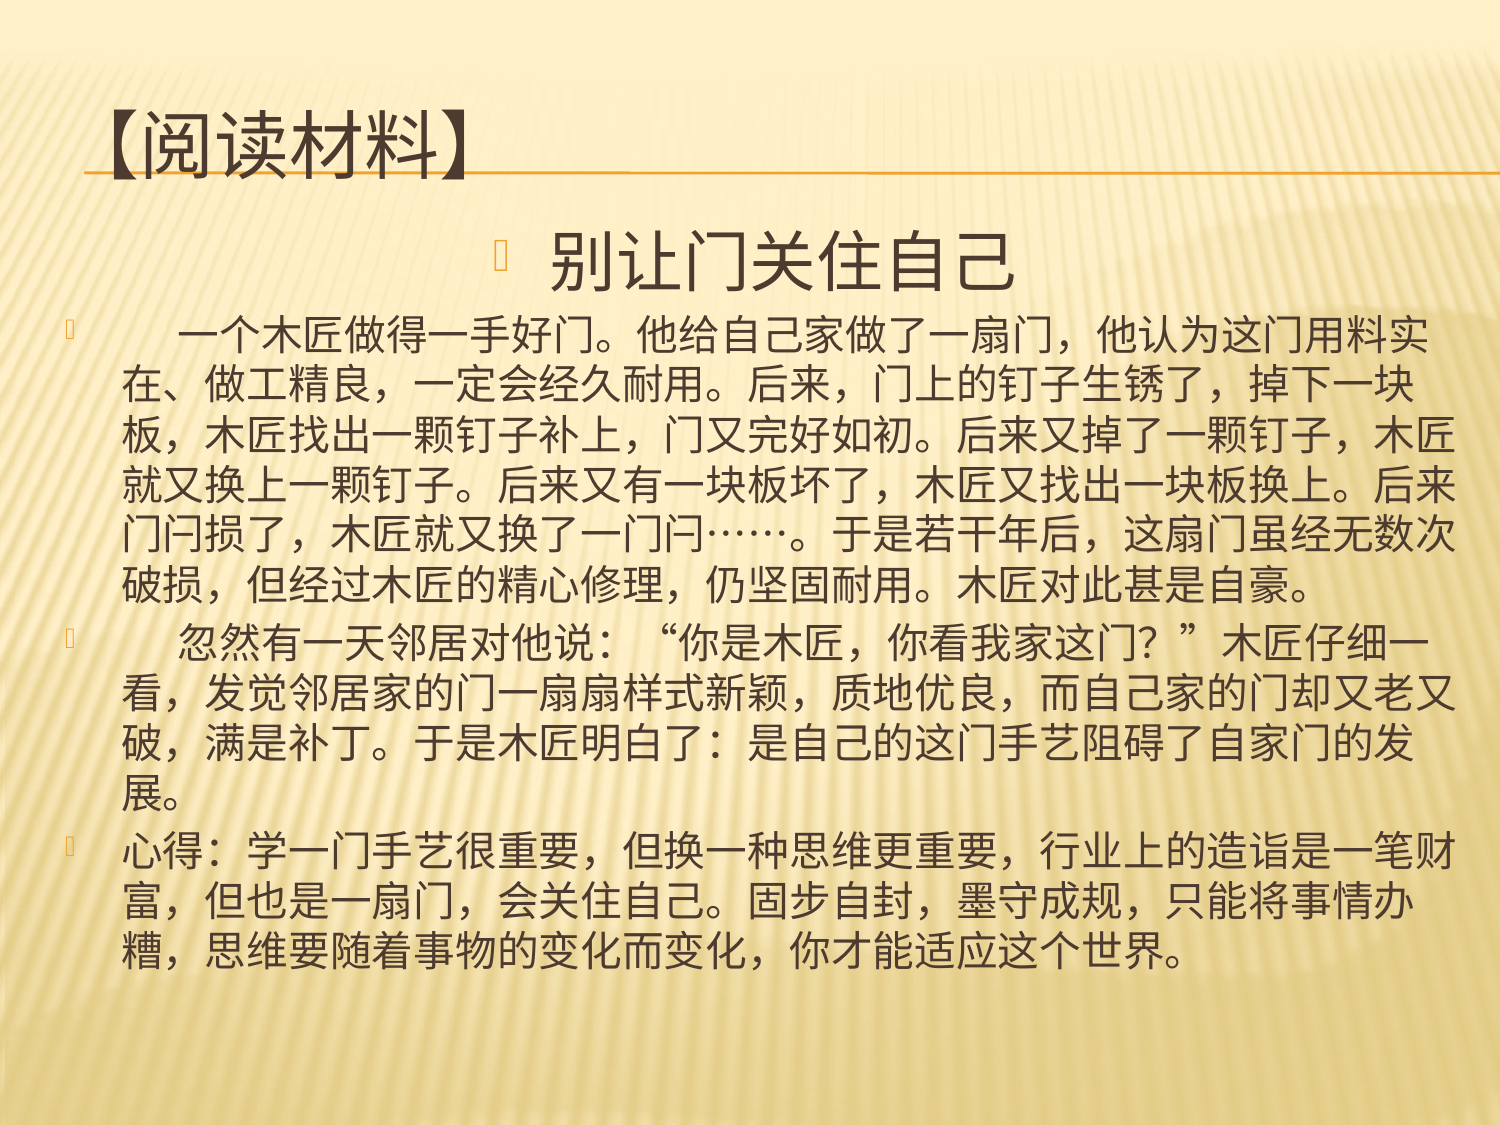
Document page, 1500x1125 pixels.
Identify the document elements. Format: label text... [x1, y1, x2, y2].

list 别让门关住自己 一个木匠做得一手好门。他给自己家做了一扇门，他认为这门用料实在、做工精良，一定会经久耐用。后来，门上的钉子生锈了，掉下一块板，木匠找出一颗钉子补上，门又完好如初。后来又掉了一颗钉子，木匠就又换上一颗钉子。后来又有一块板坏了，木匠又找出一块板换上。后来门闩损了，木匠就又换了一门闩……。于是若干年后，这扇门虽经无数次破损，但经过木匠的精心修理，仍坚固耐用。木匠对此甚是自豪。 忽然有一天邻居对他说：“你是木匠，你看我家这门？”木匠仔细一看，发觉邻居家的门一扇扇样式新颖，质地优良，而自己家的门却又老又破，满是补丁。于是木匠明白了：是自己的这门手艺阻碍了自家门的发展。 心得：学一门手艺很重要，但换一种思维更重要，行业上的造诣是一笔财富，但也是一扇门，会关住自己。固步自封，墨守成规，只能将事情办糟，思维要随着事物的变化而变化，你才能适应这个世界。 [49, 212, 1476, 956]
title 【阅读材料】 [50, 75, 1475, 212]
